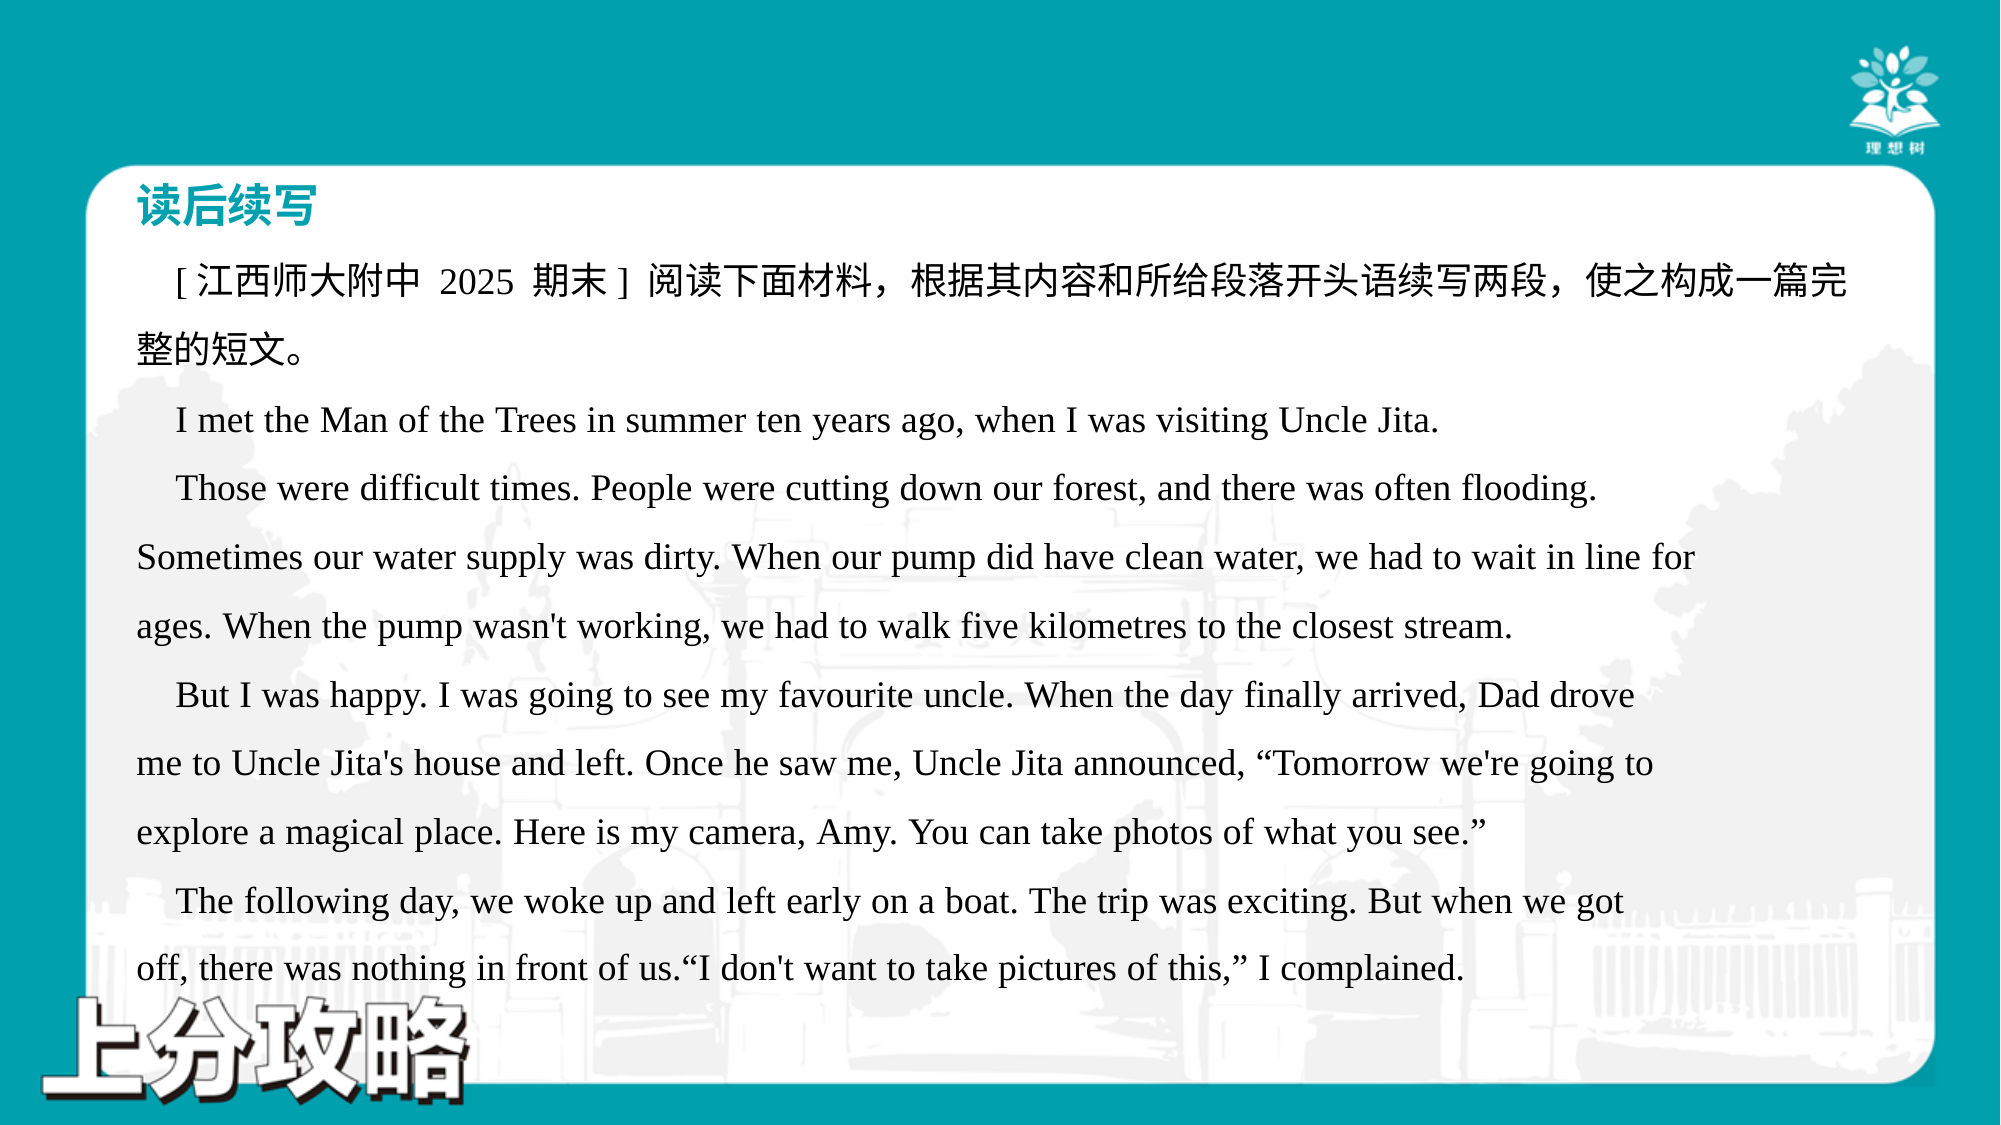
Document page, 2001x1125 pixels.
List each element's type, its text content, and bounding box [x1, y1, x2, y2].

text_box [江西师大附中 2025 期末] 阅读下面材料，根据其内容和所给段落开头语续写两段，使之构成一篇完 整的短文。 I met the Man of the Trees in summer ten years ago, when I was visiting Uncle Jita. Those were difficult times. People were cutting down our forest, and there was often flooding. Sometimes our water supply was dirty. When our pump did have clean water, we had to wait in line for ages. When the pump wasn't working, we had to walk five kilometres to the closest stream. But I was happy. I was going to see my favourite uncle. When the day finally arrived, Dad drove me to Uncle Jita's house and left. Once he saw me, Uncle Jita announced, “Tomorrow we're going to explore a magical place. Here is my camera, Amy. You can take photos of what you see.” The following day, we woke up and left early on a boat. The trip was exciting. But when we got off, there was nothing in front of us.“I don't want to take pictures of this,” I complained.#1.1.3 [136, 233, 1865, 911]
text_box 读后续写 [136, 176, 1865, 232]
picture [0, 0, 2000, 1125]
